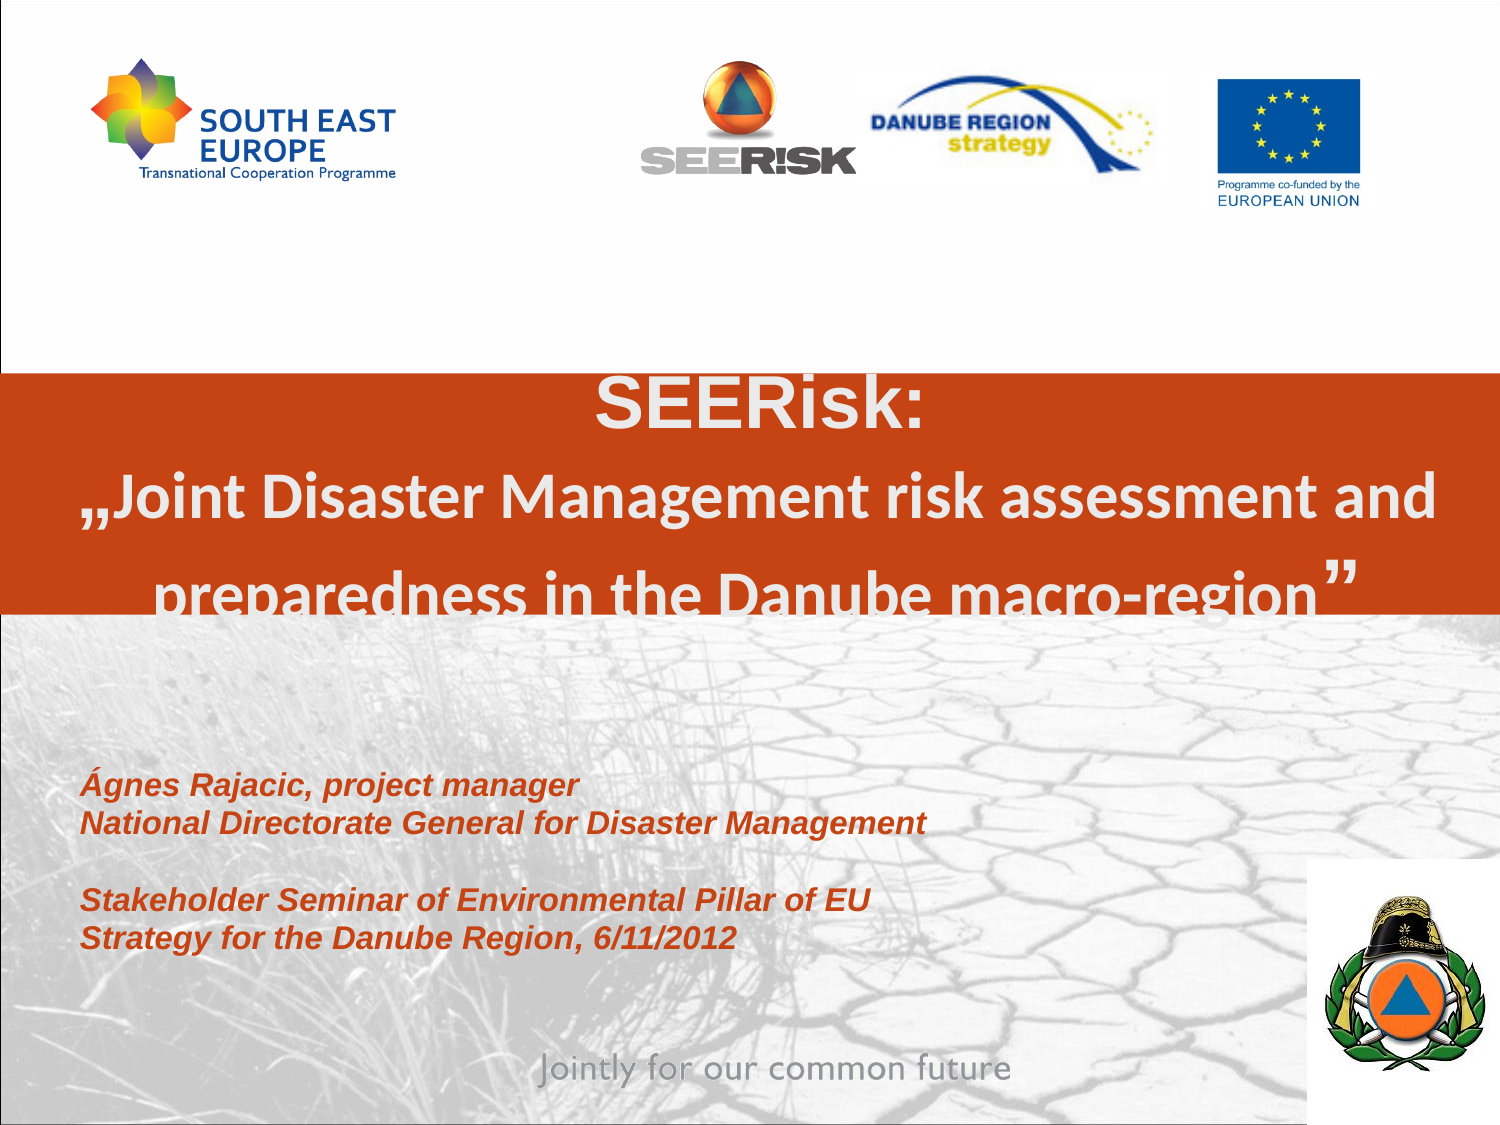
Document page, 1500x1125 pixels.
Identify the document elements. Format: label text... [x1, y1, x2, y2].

title SEERisk: „Joint Disaster Management risk assessment and preparedness in the Danube macro-region” [0, 373, 1500, 615]
picture [0, 615, 1500, 1125]
subtitle Ágnes Rajacic, project manager National Directorate General for Disaster Management Stakeholder Seminar of Environmental Pillar of EU Strategy for the Danube Region, 6/11/2012 [64, 739, 1299, 965]
picture [0, 0, 1500, 373]
